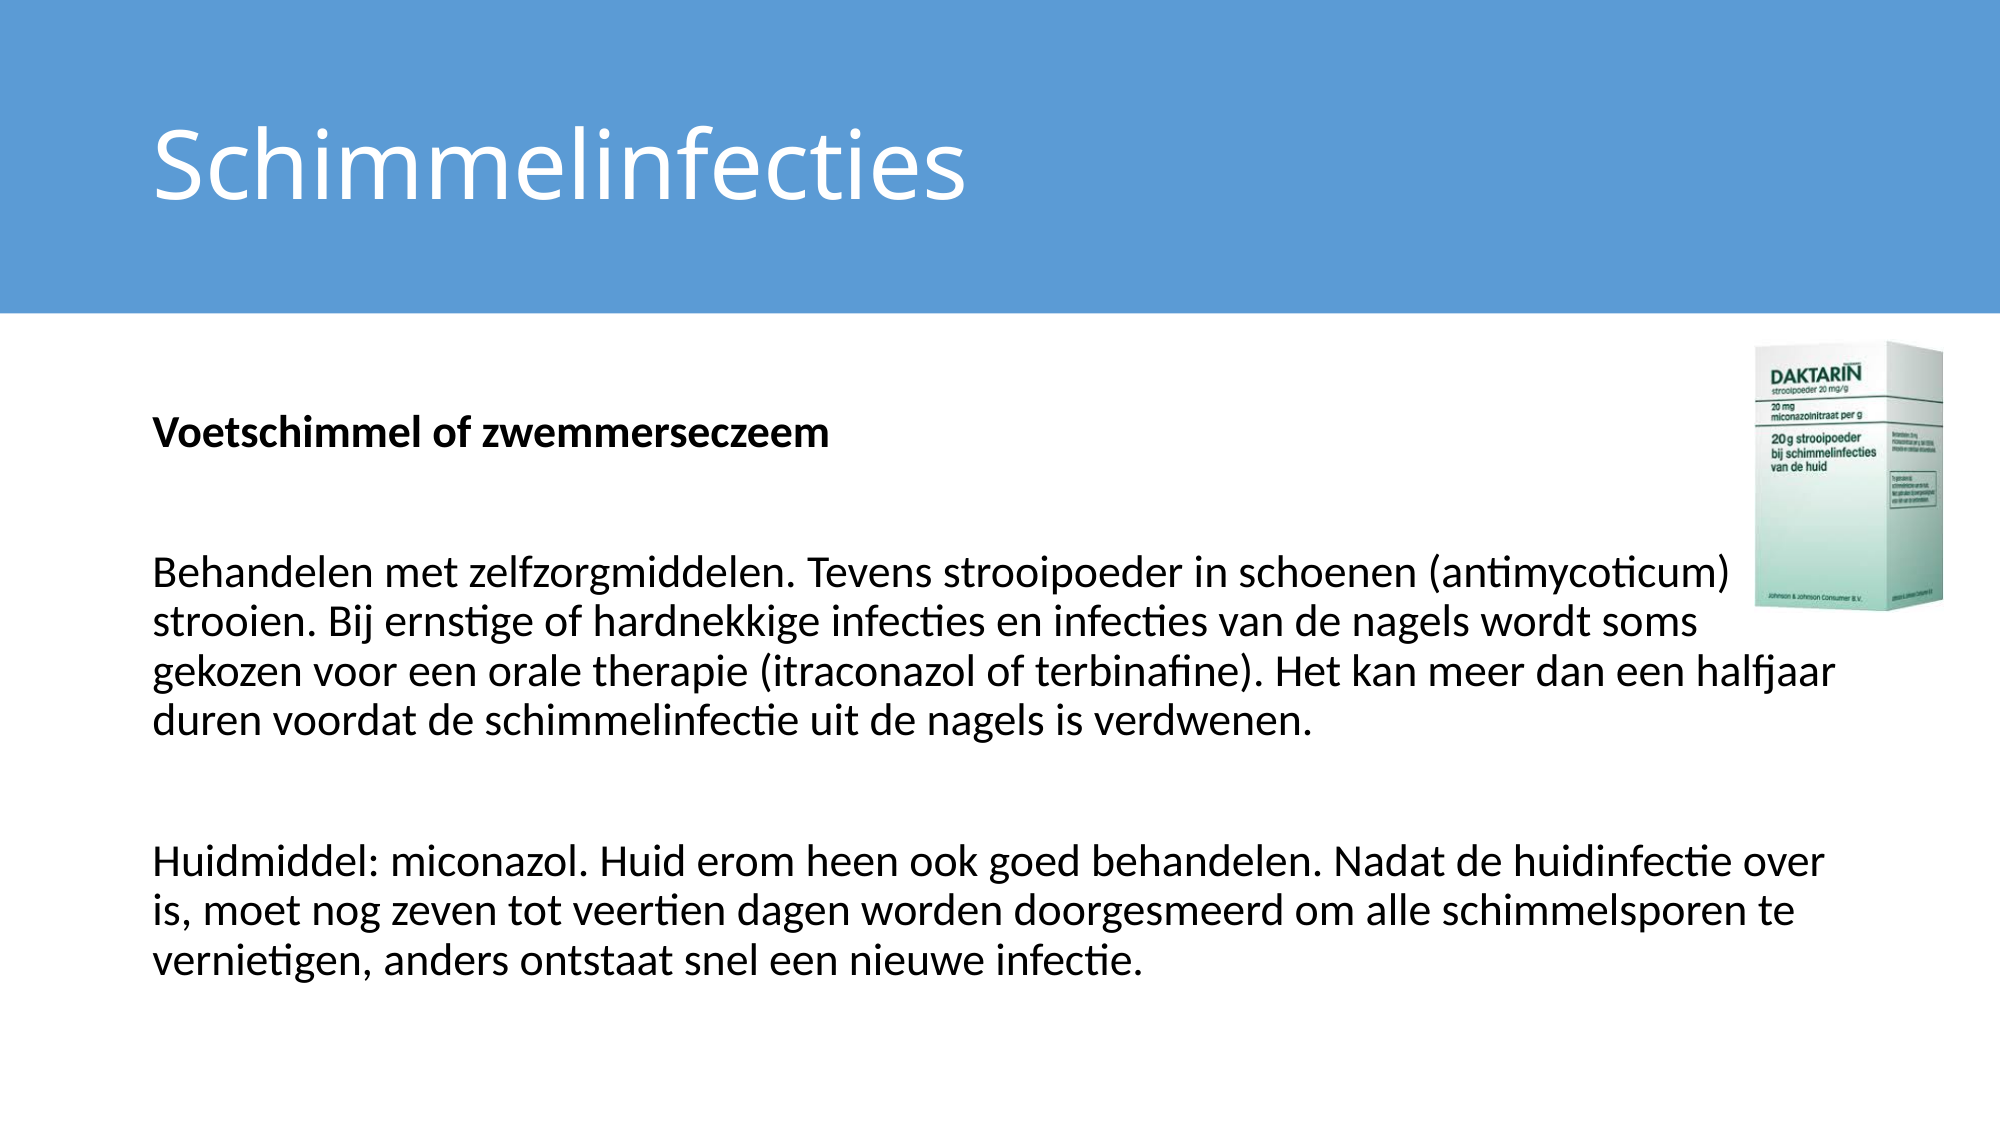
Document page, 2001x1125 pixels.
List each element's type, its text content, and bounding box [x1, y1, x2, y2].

picture [1754, 339, 1944, 614]
text_box [0, 0, 2000, 314]
list Voetschimmel of zwemmerseczeem Behandelen met zelfzorgmiddelen. Tevens strooipoeder in schoenen (antimycoticum) strooien. Bij ernstige of hardnekkige infecties en infecties van de nagels wordt soms gekozen voor een orale therapie (itraconazol of terbinafine). Het kan meer dan een halfjaar duren voordat de schimmelinfectie uit de nagels is verdwenen. Huidmiddel: miconazol. Huid erom heen ook goed behandelen. Nadat de huidinfectie over is, moet nog zeven tot veertien dagen worden doorgesmeerd om alle schimmelsporen te vernietigen, anders ontstaat snel een nieuwe infectie. [137, 399, 1863, 1014]
title Schimmelinfecties [137, 59, 1863, 278]
